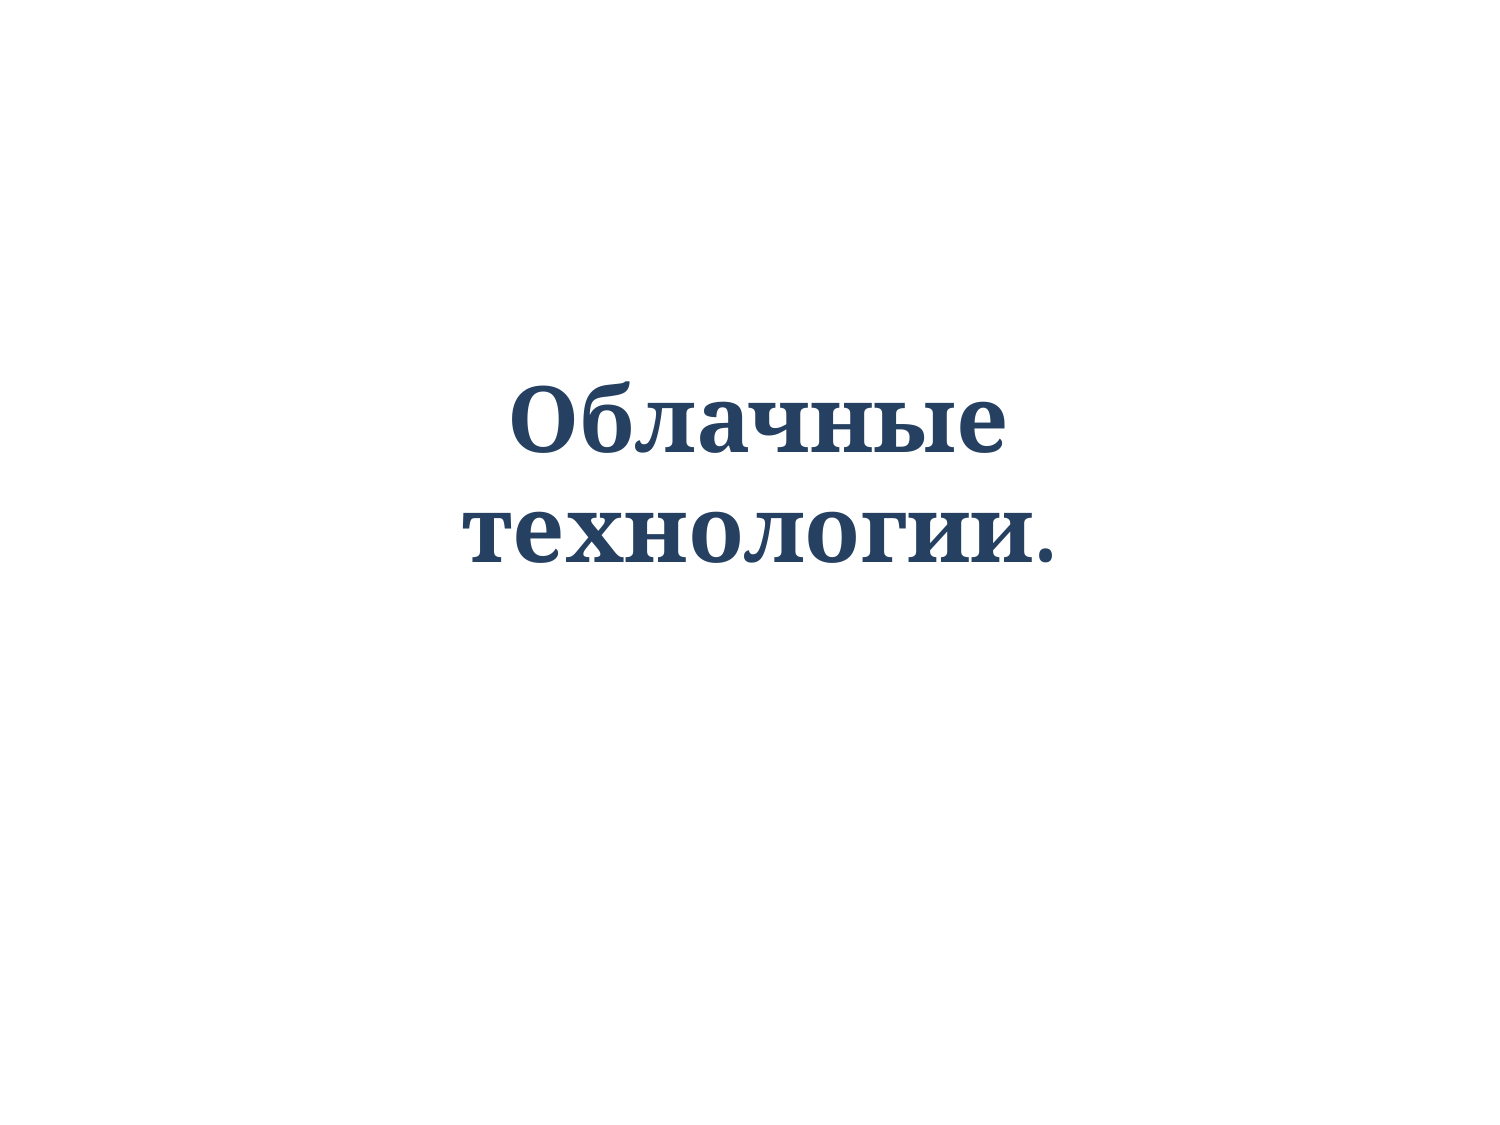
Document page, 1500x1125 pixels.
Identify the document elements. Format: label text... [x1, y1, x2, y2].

title Облачные технологии. [194, 349, 1323, 591]
